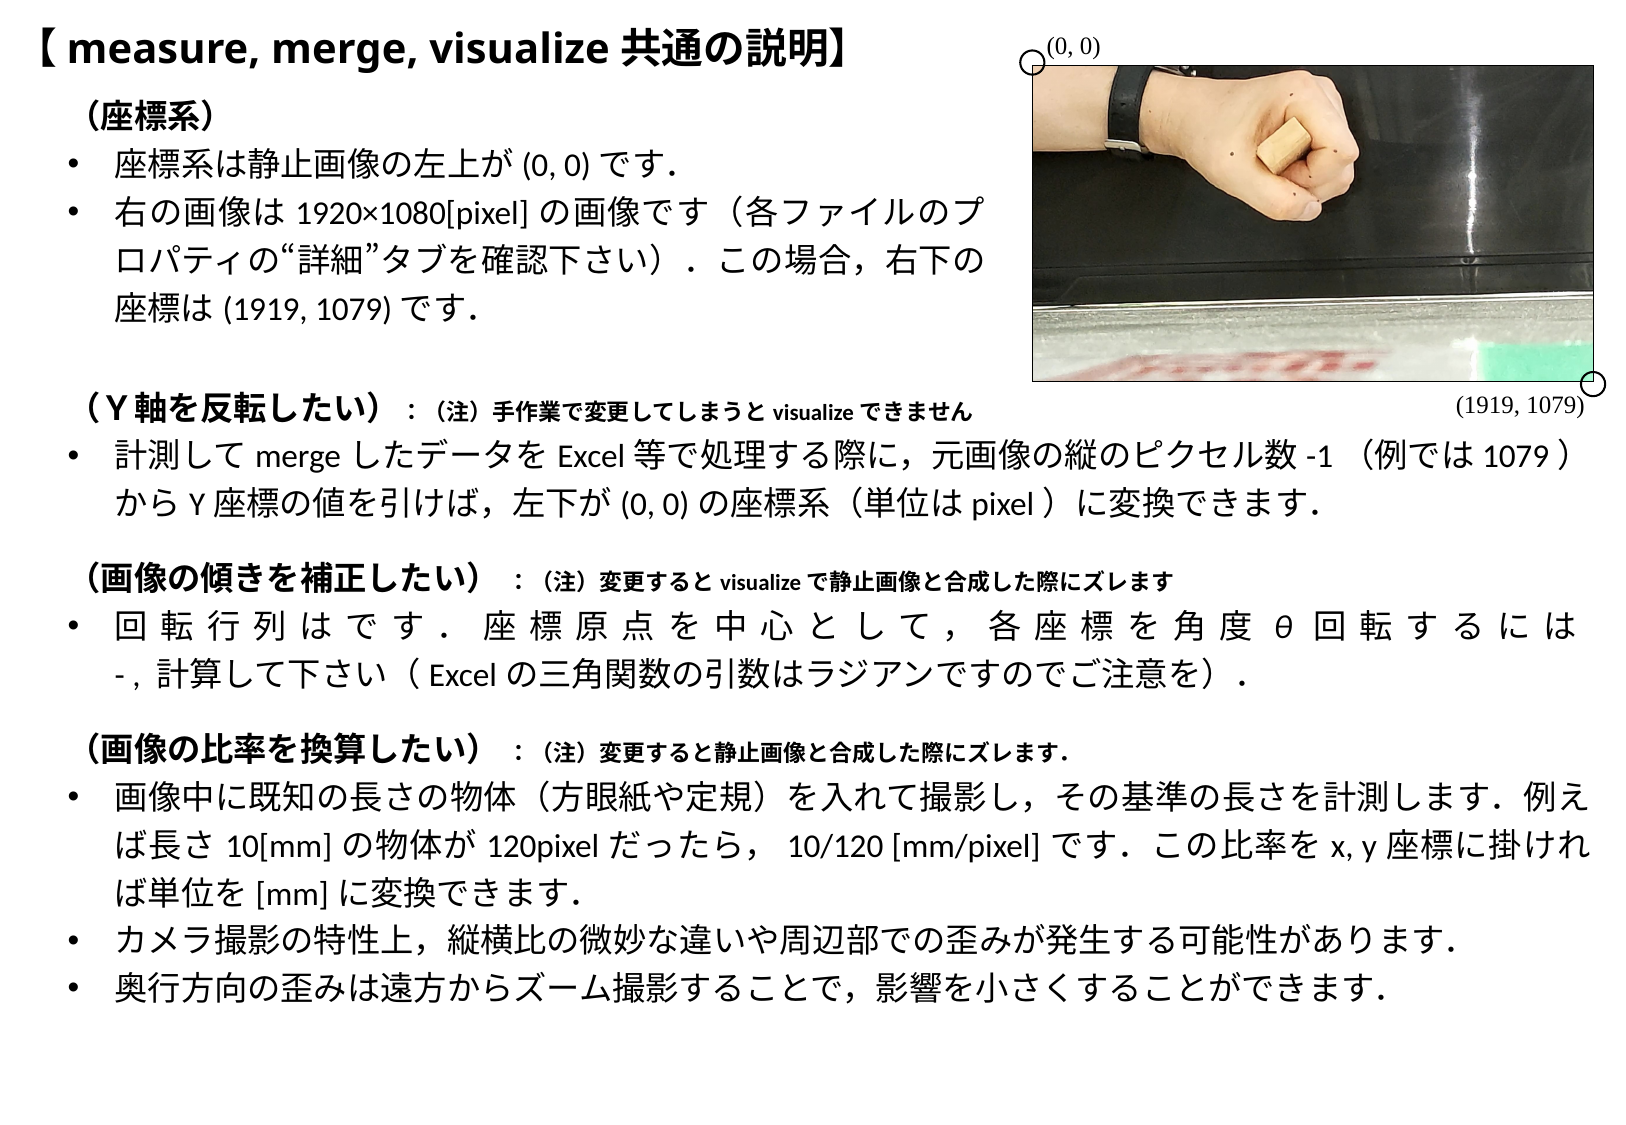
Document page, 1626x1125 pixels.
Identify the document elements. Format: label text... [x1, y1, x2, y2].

text_box （座標系） 座標系は静止画像の左上が(0, 0)です． 右の画像は1920×1080[pixel]の画像です（各ファイルのプロパティの“詳細”タブを確認下さい）．この場合，右下の座標は(1919, 1079)です． [53, 80, 1001, 335]
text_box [1020, 21, 1606, 423]
title 【measure, merge, visualize共通の説明】 [0, 0, 1625, 101]
